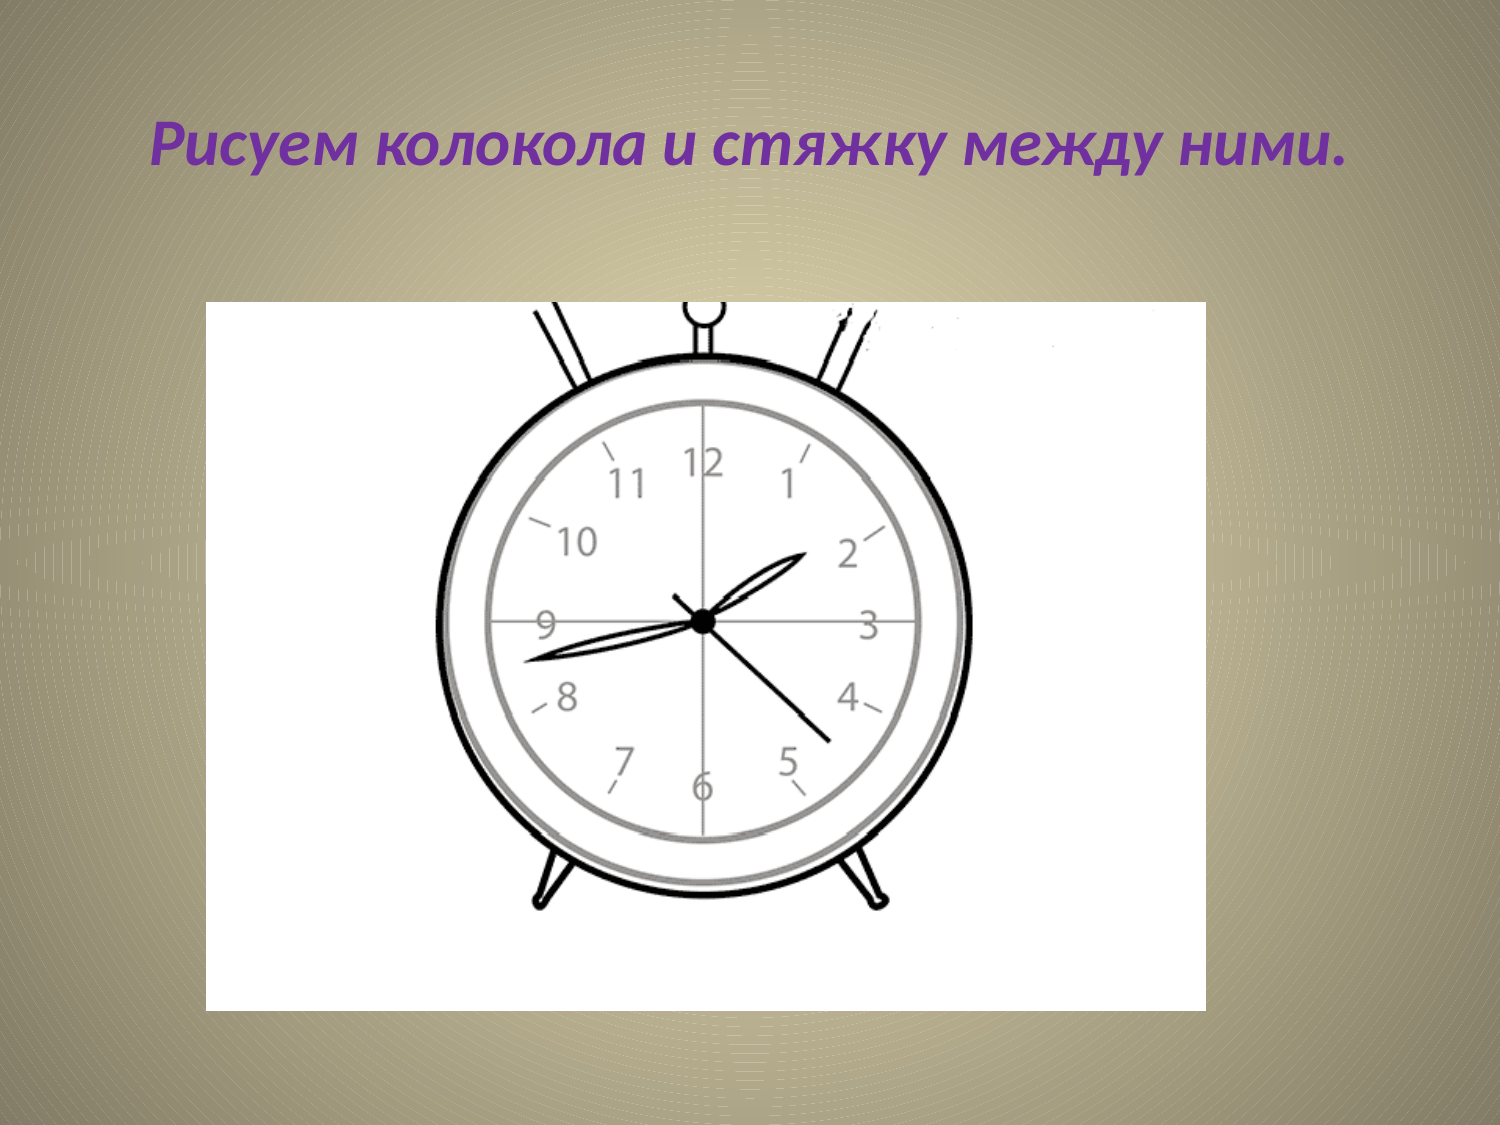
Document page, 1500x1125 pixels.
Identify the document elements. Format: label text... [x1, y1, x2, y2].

title Рисуем колокола и стяжку между ними. [75, 45, 1425, 233]
picture [206, 302, 1206, 1011]
